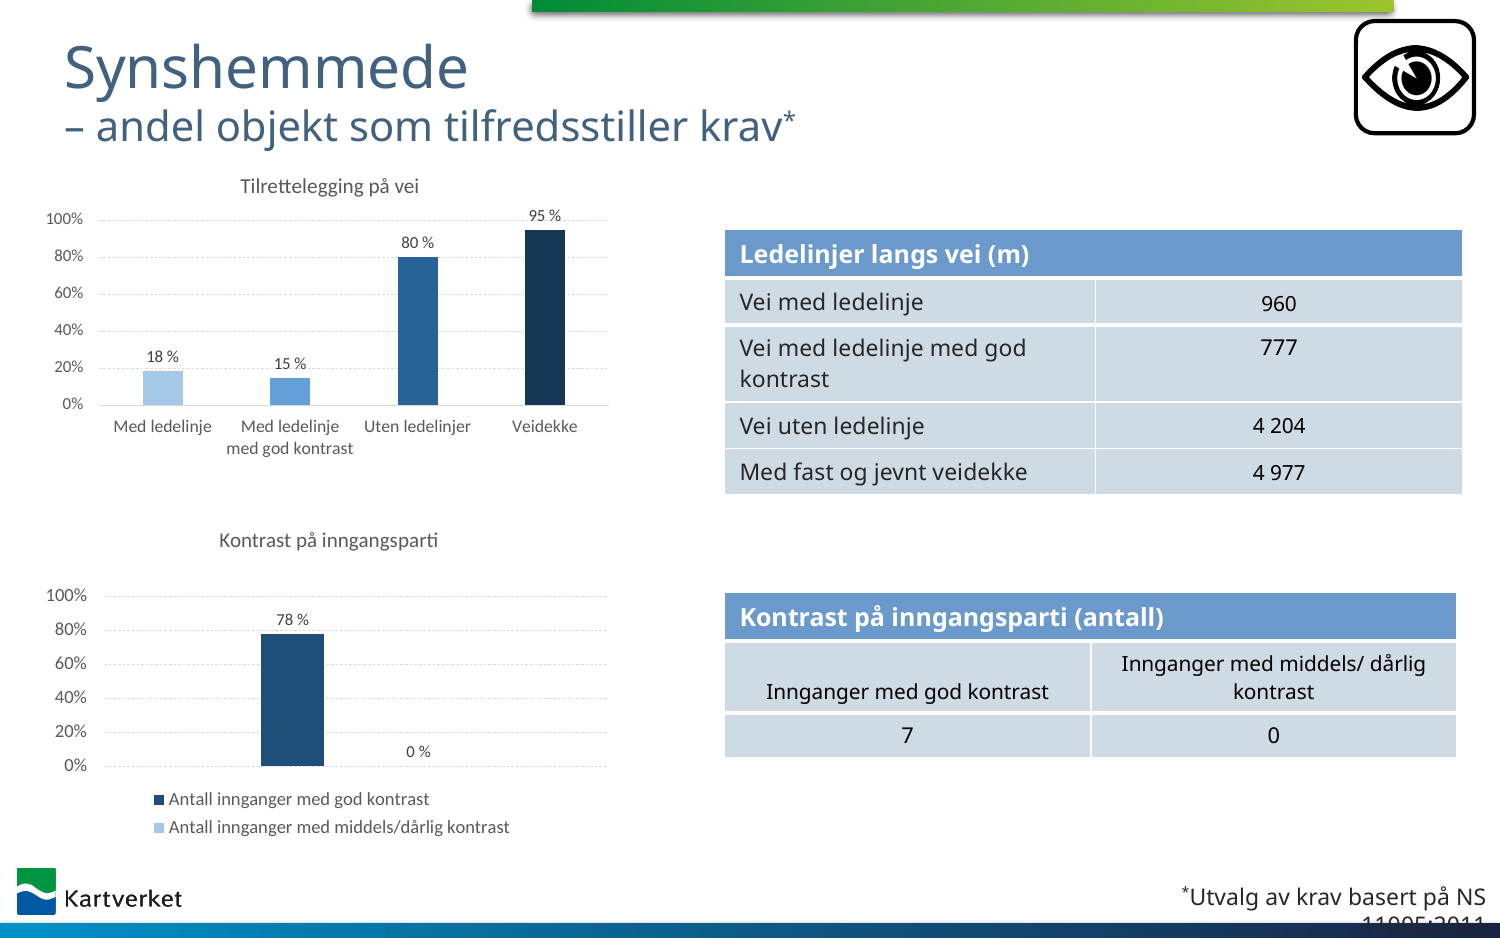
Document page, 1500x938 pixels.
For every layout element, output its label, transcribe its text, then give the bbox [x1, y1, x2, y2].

table_cell Vei med ledelinje [725, 280, 1095, 323]
table_cell Vei med ledelinje med god kontrast [725, 327, 1095, 401]
table_cell 777 [1096, 327, 1462, 401]
picture [41, 520, 617, 846]
table_cell Innganger med middels/ dårlig kontrast [1092, 643, 1456, 711]
table_cell 960 [1096, 280, 1462, 323]
table_cell 0 [1092, 715, 1456, 757]
table_header Ledelinjer langs vei (m) [725, 230, 1462, 276]
table_cell 4 977 [1096, 449, 1462, 494]
table_cell Innganger med god kontrast [725, 643, 1090, 711]
table_cell 7 [725, 715, 1090, 757]
table_cell Vei uten ledelinje [725, 403, 1095, 448]
table_header Kontrast på inngangsparti (antall) [725, 593, 1456, 639]
table_cell 4 204 [1096, 403, 1462, 448]
text_box *Utvalg av krav basert på NS 11005:2011 [1068, 873, 1500, 938]
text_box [1355, 20, 1475, 134]
table_cell Med fast og jevnt veidekke [725, 449, 1095, 494]
text_box Synshemmede – andel objekt som tilfredsstiller krav* [49, 24, 1431, 158]
picture [41, 166, 619, 492]
